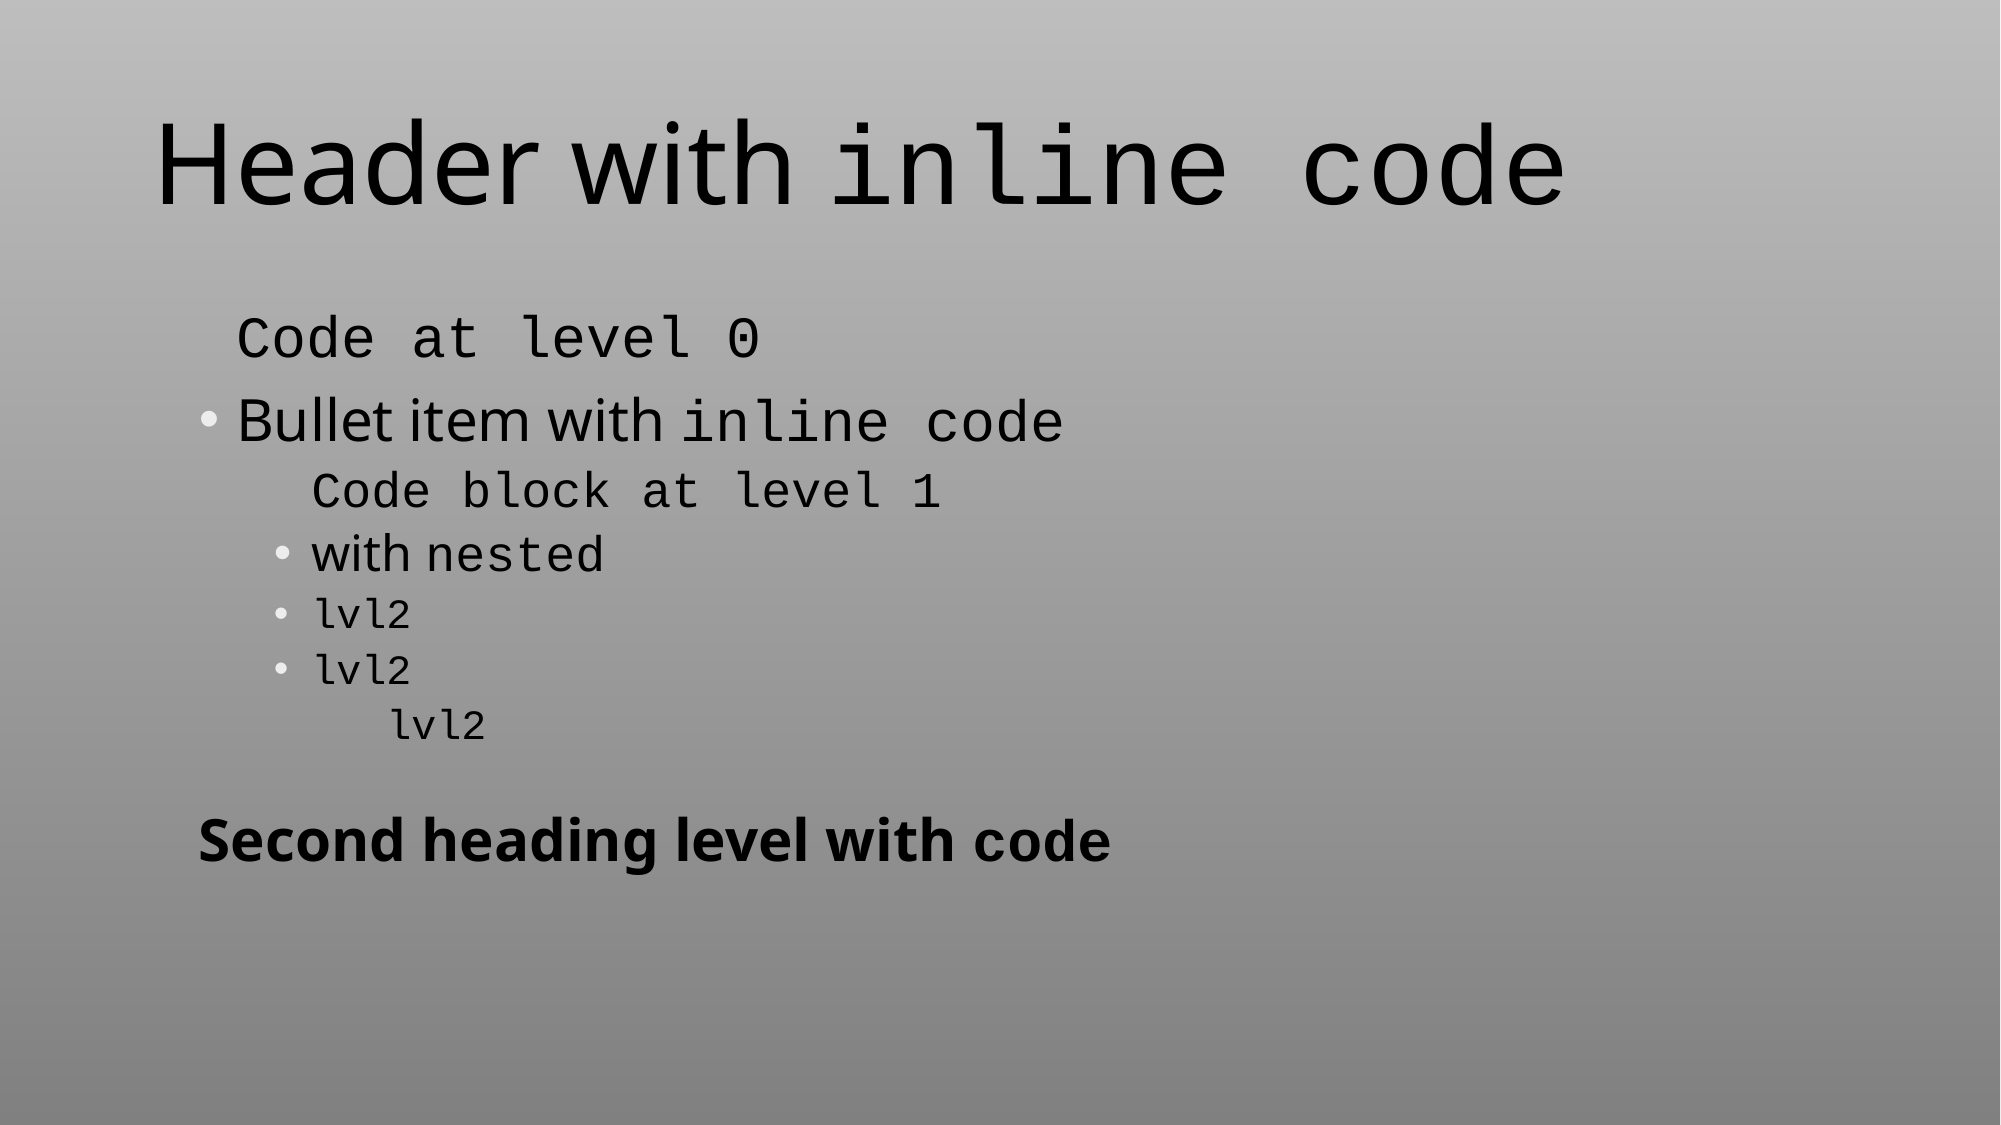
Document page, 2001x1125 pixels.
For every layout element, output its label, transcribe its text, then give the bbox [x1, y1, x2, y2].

picture [0, 0, 2001, 1125]
list Code at level 0 Bullet item with inline code Code block at level 1 with nested lvl2 lvl2 lvl2 Second heading level with code [183, 299, 1863, 1014]
title Header with inline code [137, 59, 1863, 278]
